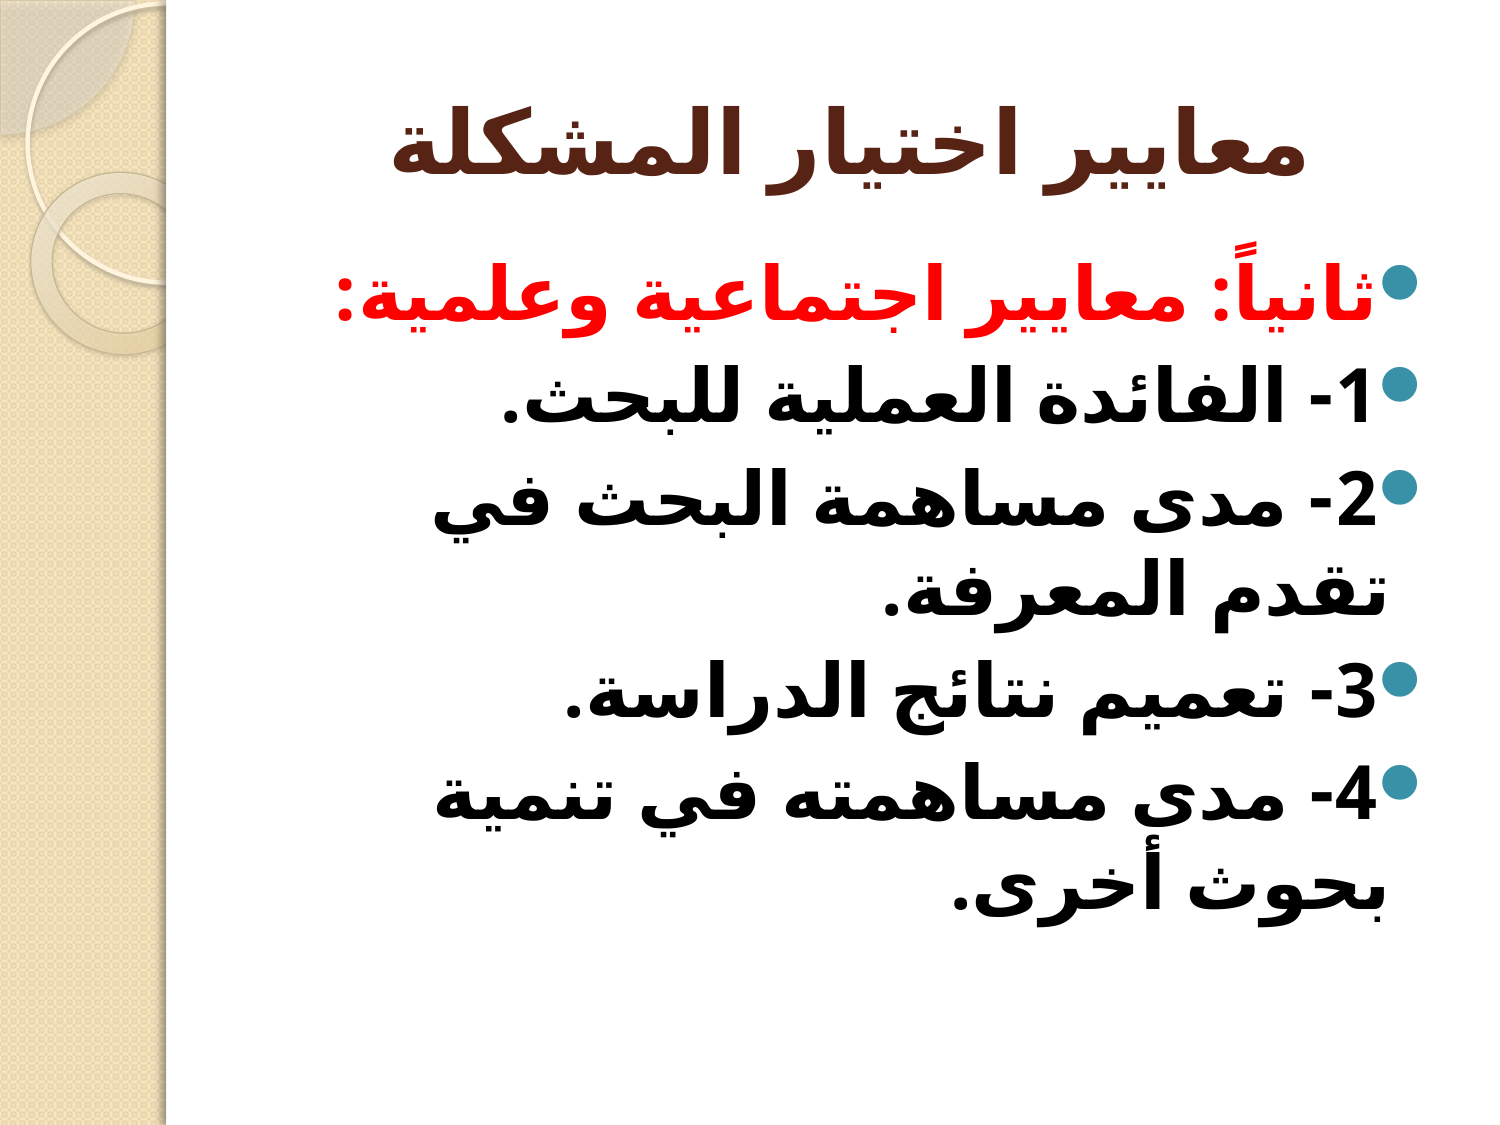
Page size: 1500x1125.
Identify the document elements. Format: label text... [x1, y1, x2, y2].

title معايير اختيار المشكلة [235, 45, 1466, 233]
list ثانياً: معايير اجتماعية وعلمية: 1- الفائدة العملية للبحث. 2- مدى مساهمة البحث في تقدم المعرفة. 3- تعميم نتائج الدراسة. 4- مدى مساهمته في تنمية بحوث أخرى. [235, 237, 1466, 1025]
